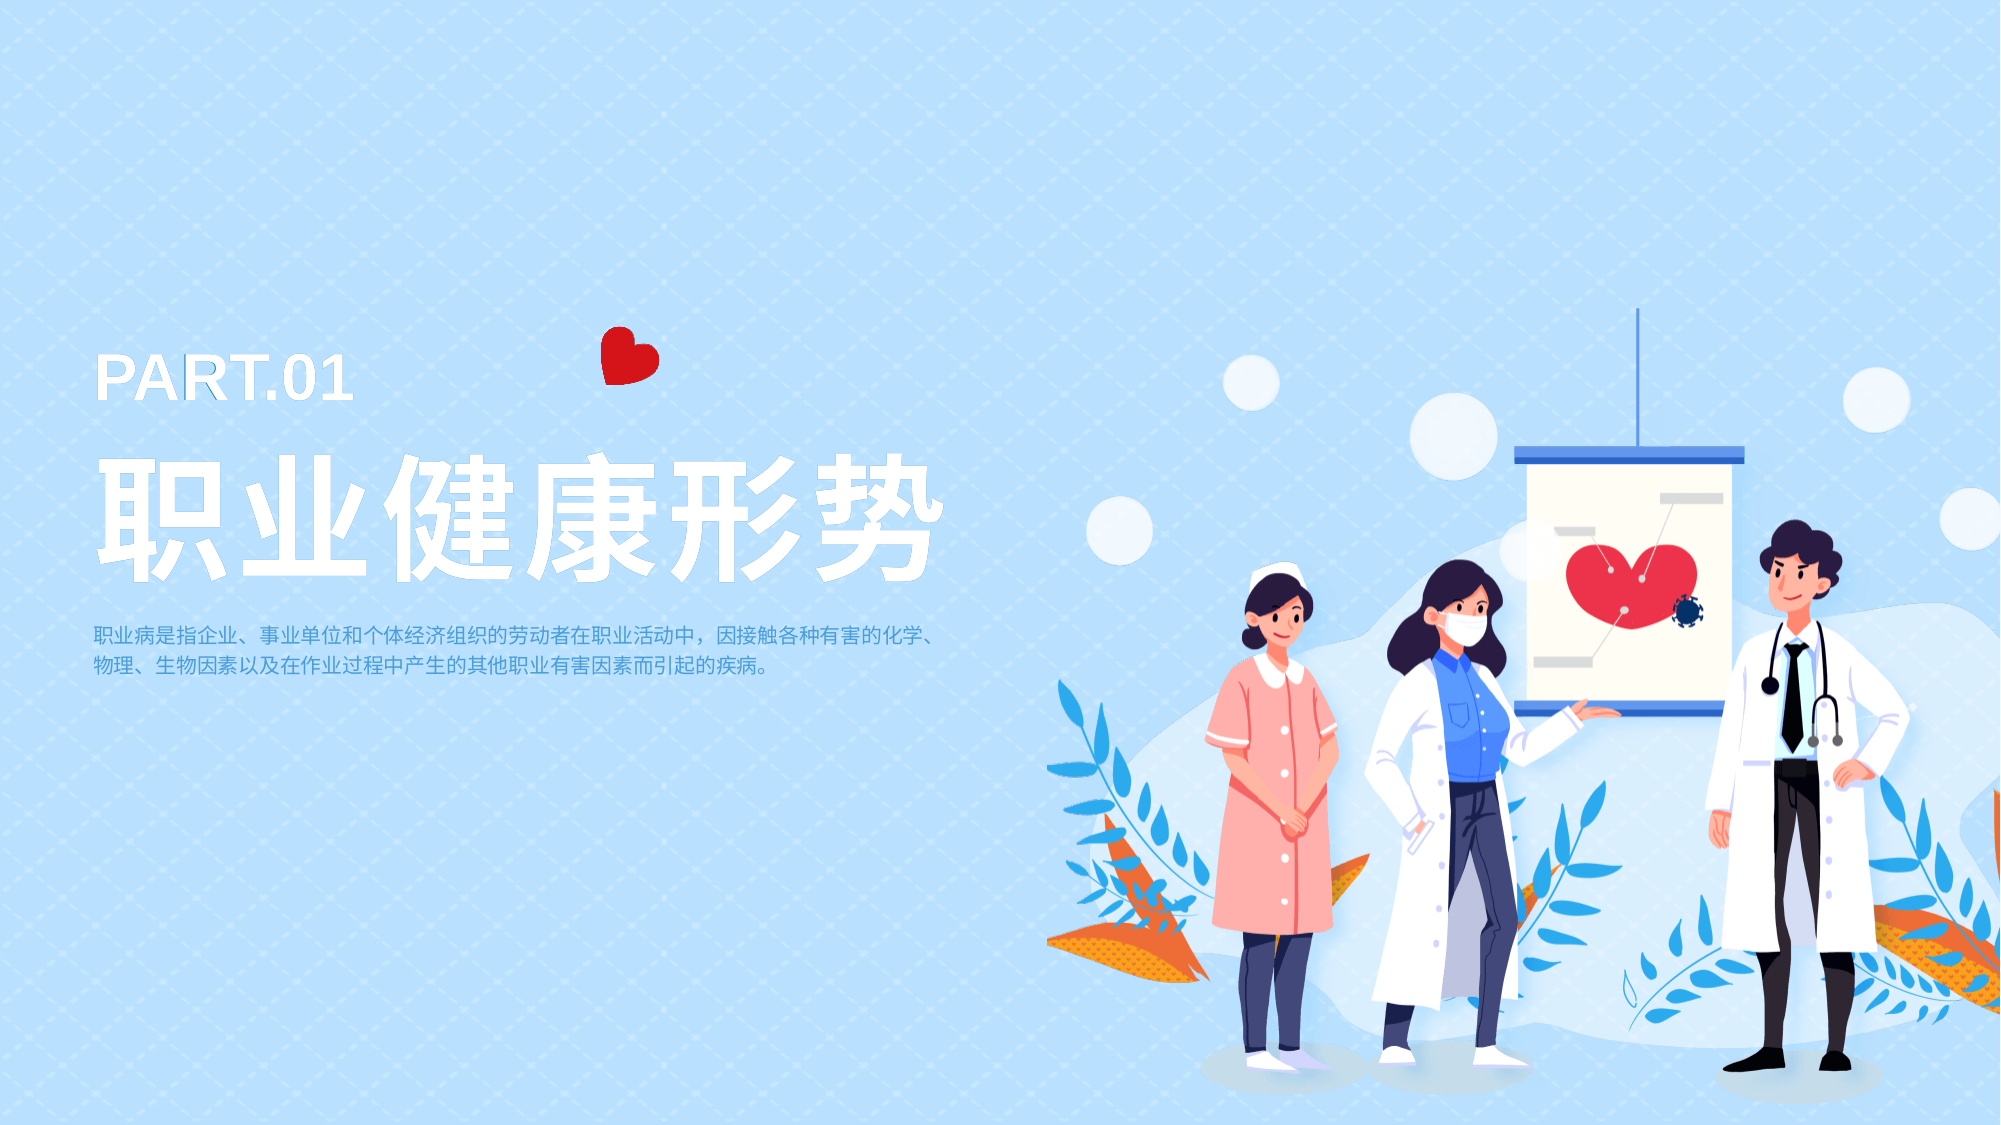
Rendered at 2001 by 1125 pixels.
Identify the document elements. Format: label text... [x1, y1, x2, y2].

picture [0, 0, 2000, 1125]
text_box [78, 326, 660, 423]
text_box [78, 425, 1058, 607]
text_box 职业病是指企业、事业单位和个体经济组织的劳动者在职业活动中，因接触各种有害的化学、物理、生物因素以及在作业过程中产生的其他职业有害因素而引起的疾病。 [78, 609, 953, 685]
